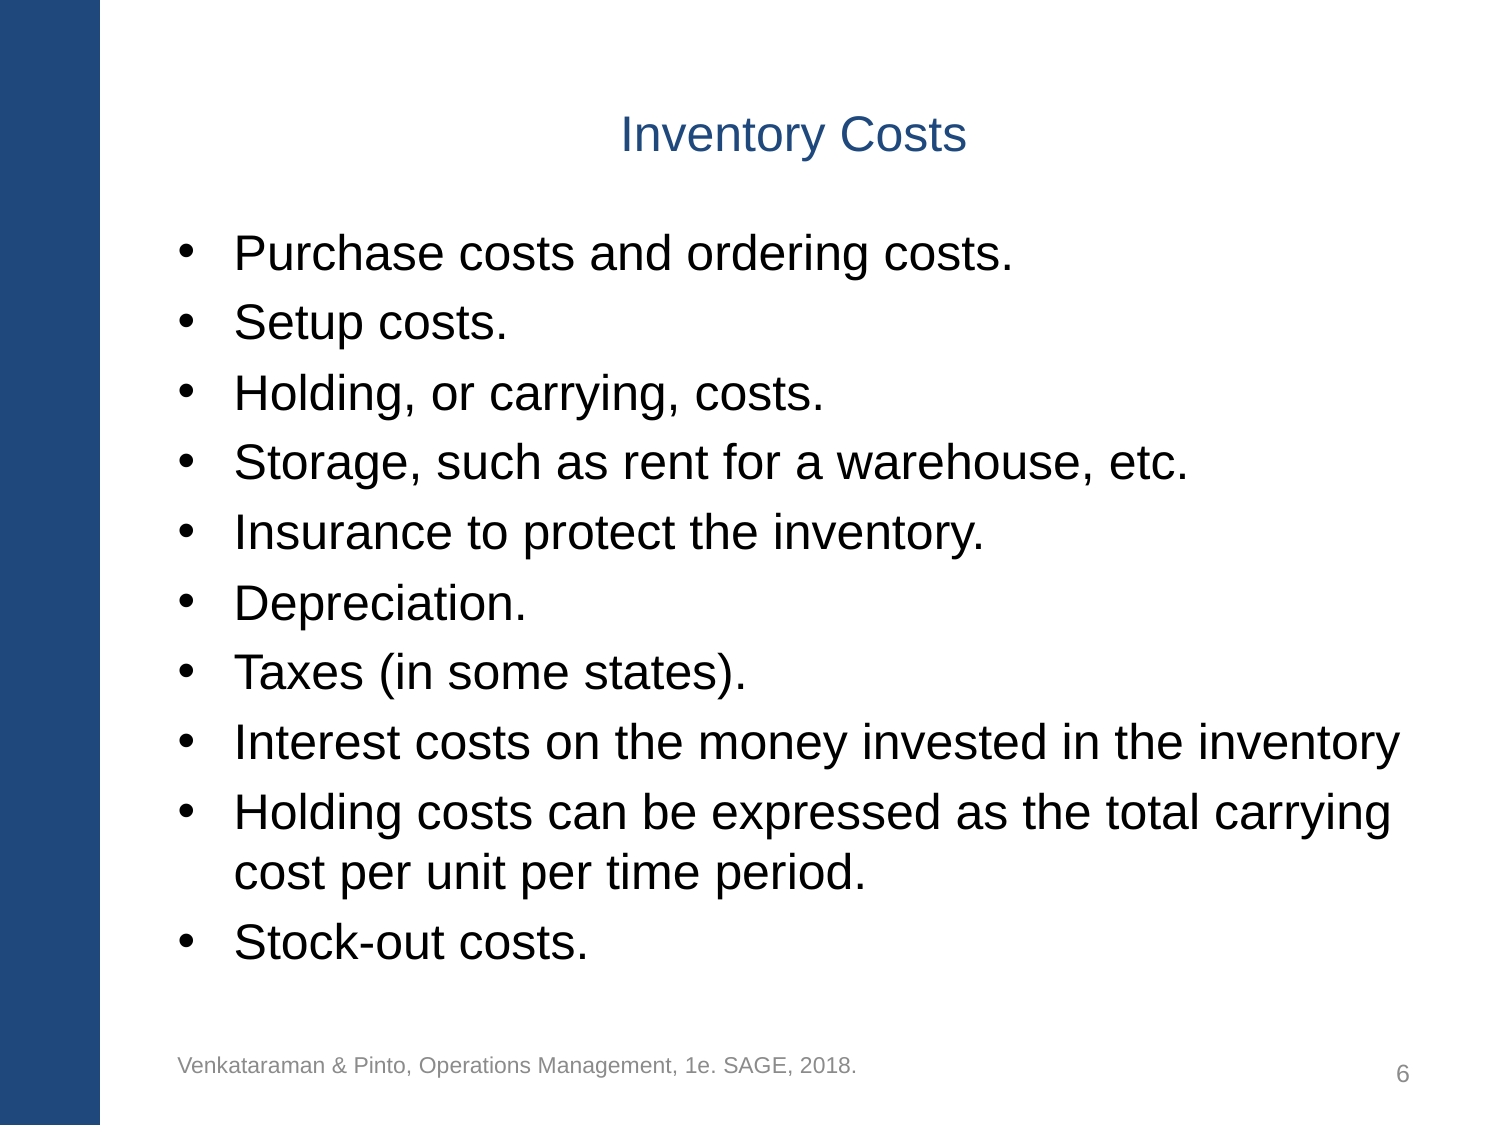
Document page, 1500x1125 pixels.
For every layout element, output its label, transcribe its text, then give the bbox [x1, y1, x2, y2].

slide_number 6 [1350, 1042, 1425, 1103]
footer Venkataraman & Pinto, Operations Management, 1e. SAGE, 2018. [162, 1042, 1313, 1103]
title Inventory Costs [162, 37, 1425, 212]
list Purchase costs and ordering costs. Setup costs. Holding, or carrying, costs. Storage, such as rent for a warehouse, etc. Insurance to protect the inventory. Depreciation. Taxes (in some states). Interest costs on the money invested in the inventory Holding costs can be expressed as the total carrying cost per unit per time period. Stock-out costs. [162, 212, 1425, 1025]
